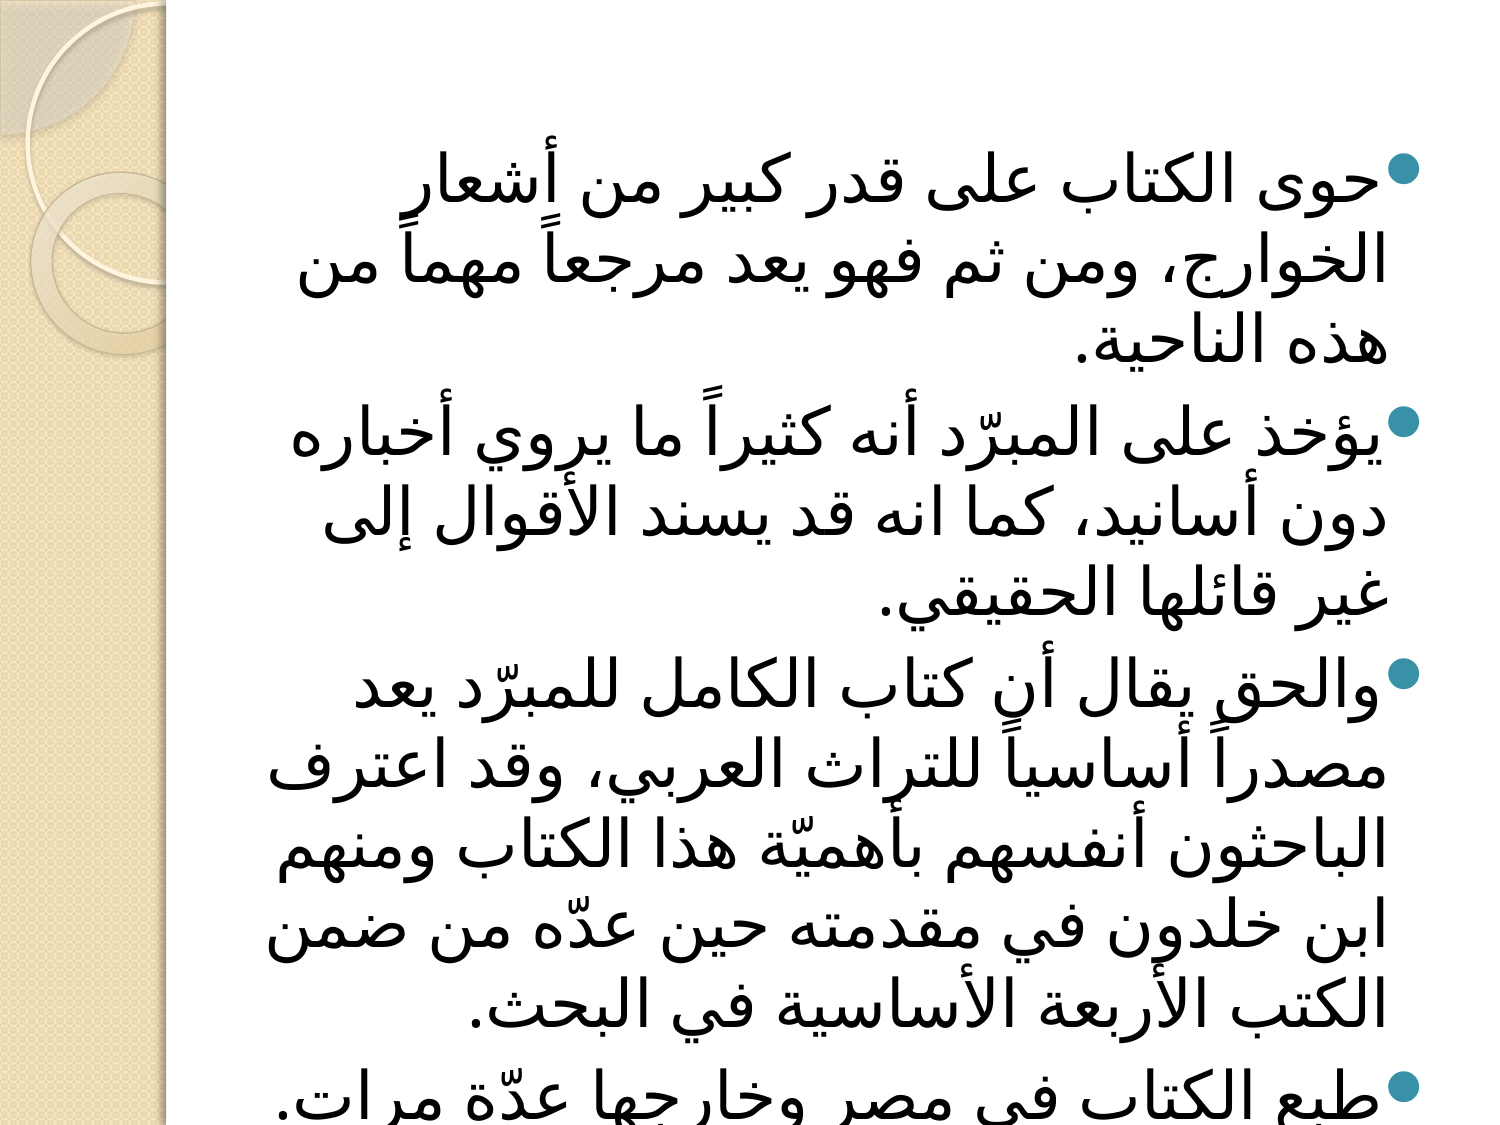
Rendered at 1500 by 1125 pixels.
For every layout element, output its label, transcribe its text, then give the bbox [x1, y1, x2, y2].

list حوى الكتاب على قدر كبير من أشعار الخوارج، ومن ثم فهو يعد مرجعاً مهماً من هذه الناحية. يؤخذ على المبرّد أنه كثيراً ما يروي أخباره دون أسانيد، كما انه قد يسند الأقوال إلى غير قائلها الحقيقي. والحق يقال أن كتاب الكامل للمبرّد يعد مصدراً أساسياً للتراث العربي، وقد اعترف الباحثون أنفسهم بأهميّة هذا الكتاب ومنهم ابن خلدون في مقدمته حين عدّه من ضمن الكتب الأربعة الأساسية في البحث. طبع الكتاب في مصر وخارجها عدّة مرات. [235, 128, 1466, 1025]
